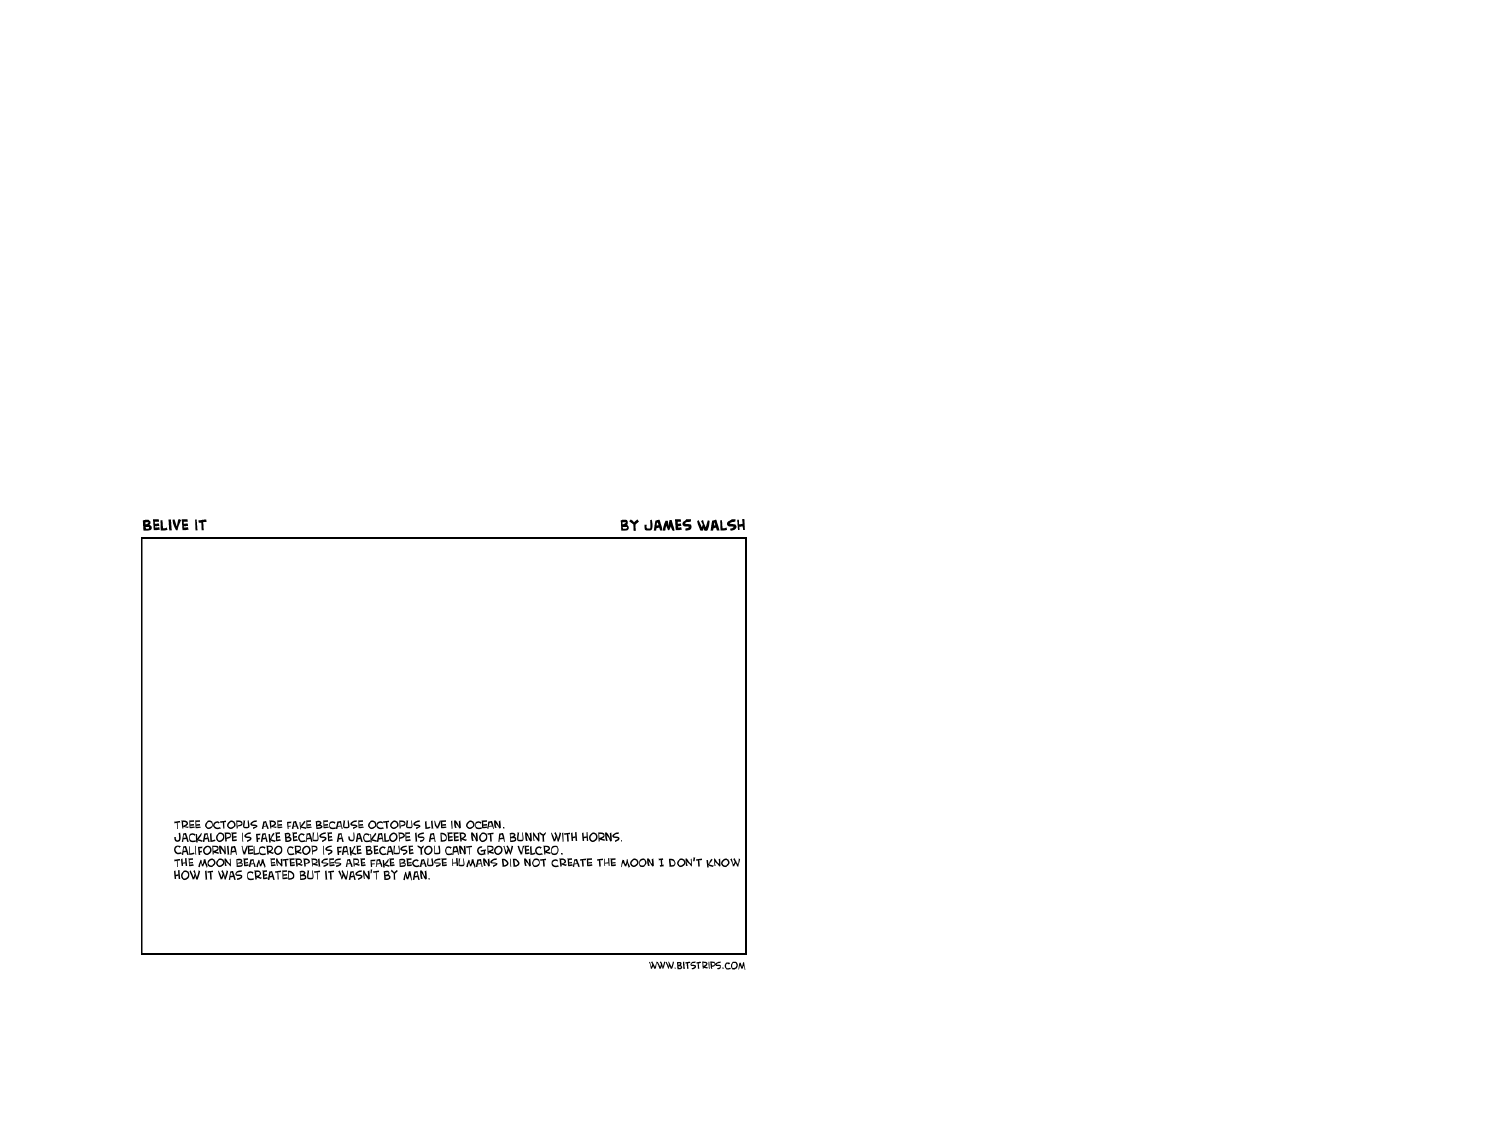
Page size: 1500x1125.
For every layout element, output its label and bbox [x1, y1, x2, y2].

picture [137, 512, 751, 976]
